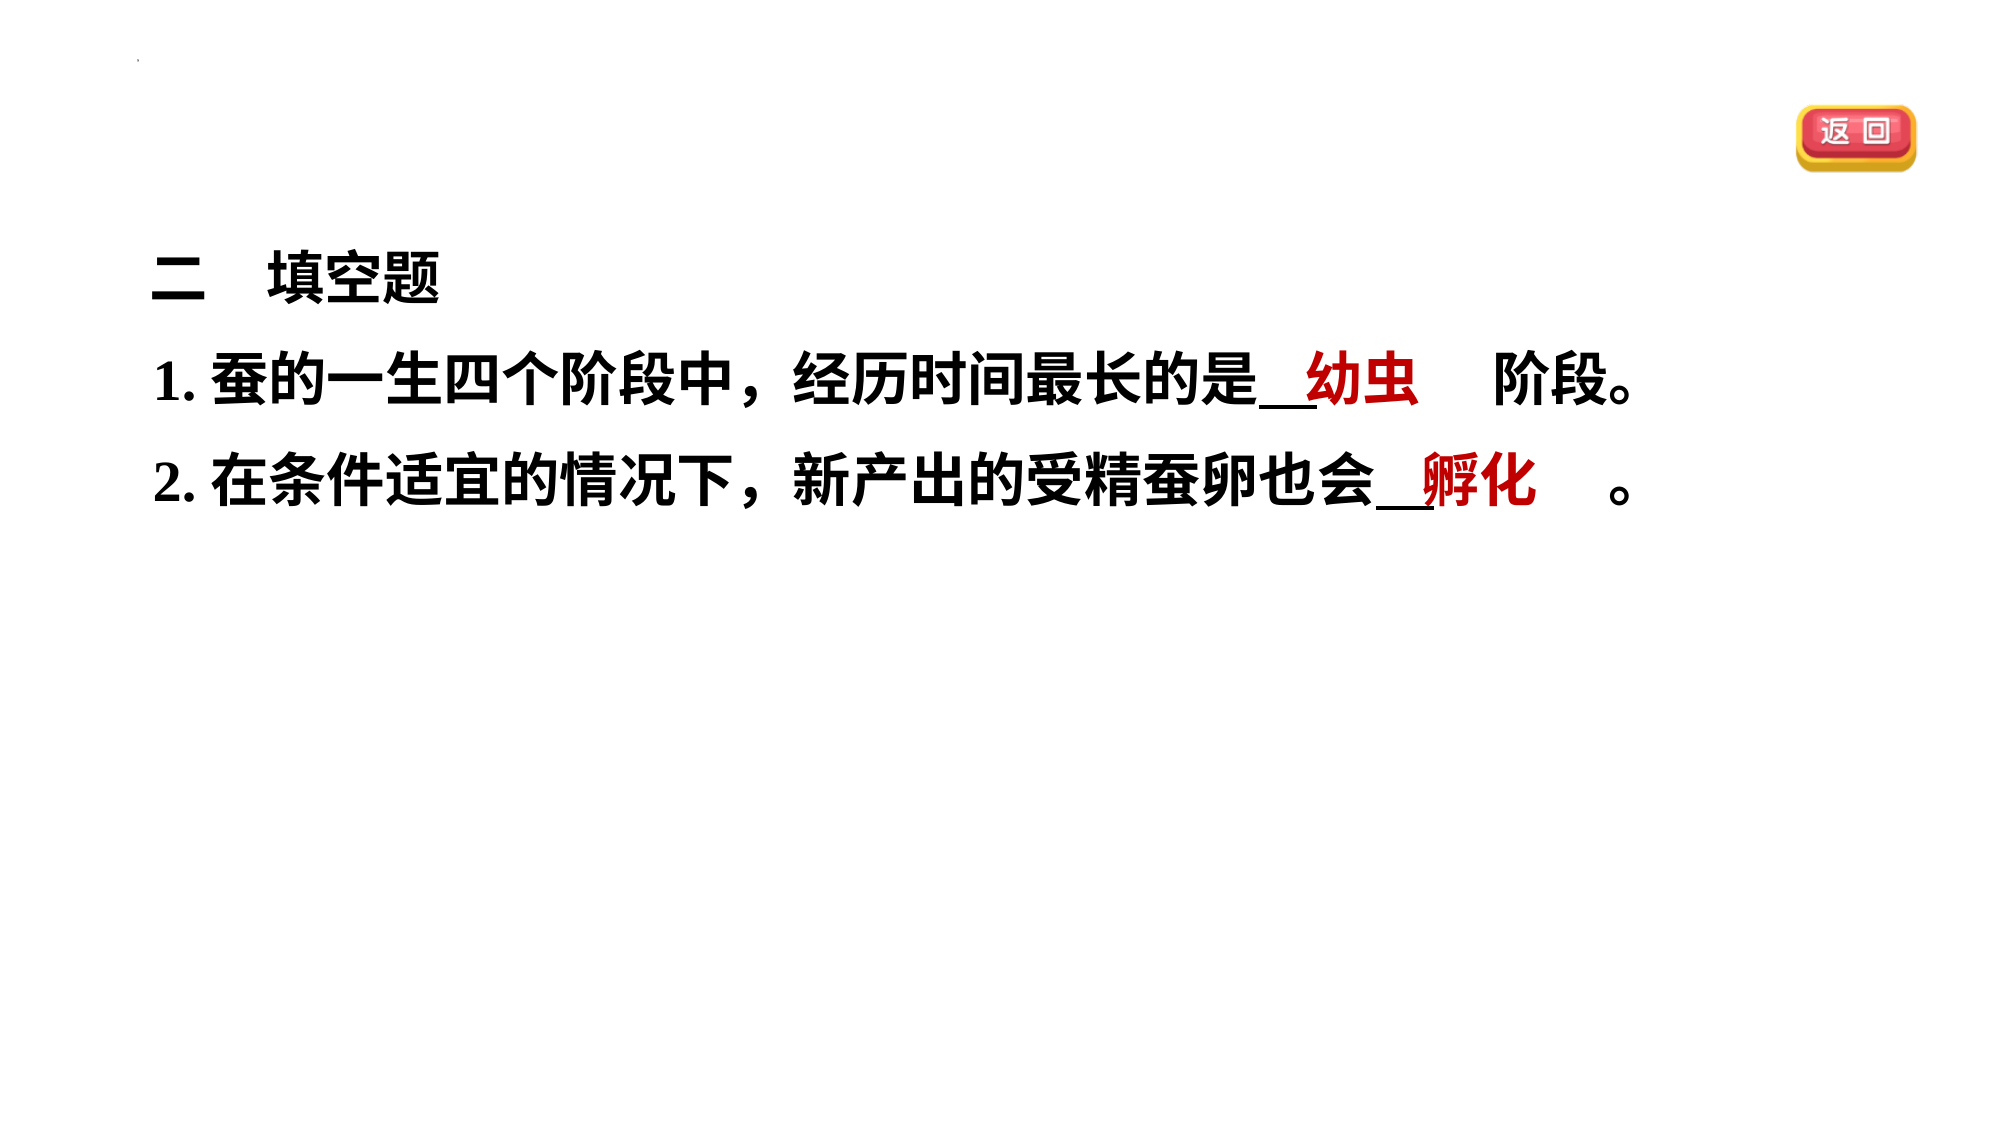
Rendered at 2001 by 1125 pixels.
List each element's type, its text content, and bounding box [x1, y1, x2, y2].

text_box 1.蚕的一生四个阶段中，经历时间最长的是 幼虫 ⁠阶段。 [152, 307, 1407, 408]
text_box 孵化 [1407, 400, 1613, 508]
picture [1772, 89, 1938, 179]
text_box 二 填空题 [149, 206, 442, 312]
text_box 幼虫 [1289, 299, 1496, 407]
text_box 1.蚕的一生四个阶段中，经历时间最长的是 幼虫 ⁠阶段。 [1496, 307, 1681, 408]
text_box 2.在条件适宜的情况下，新产出的受精蚕卵也会 孵化 ⁠。 [152, 408, 1681, 514]
